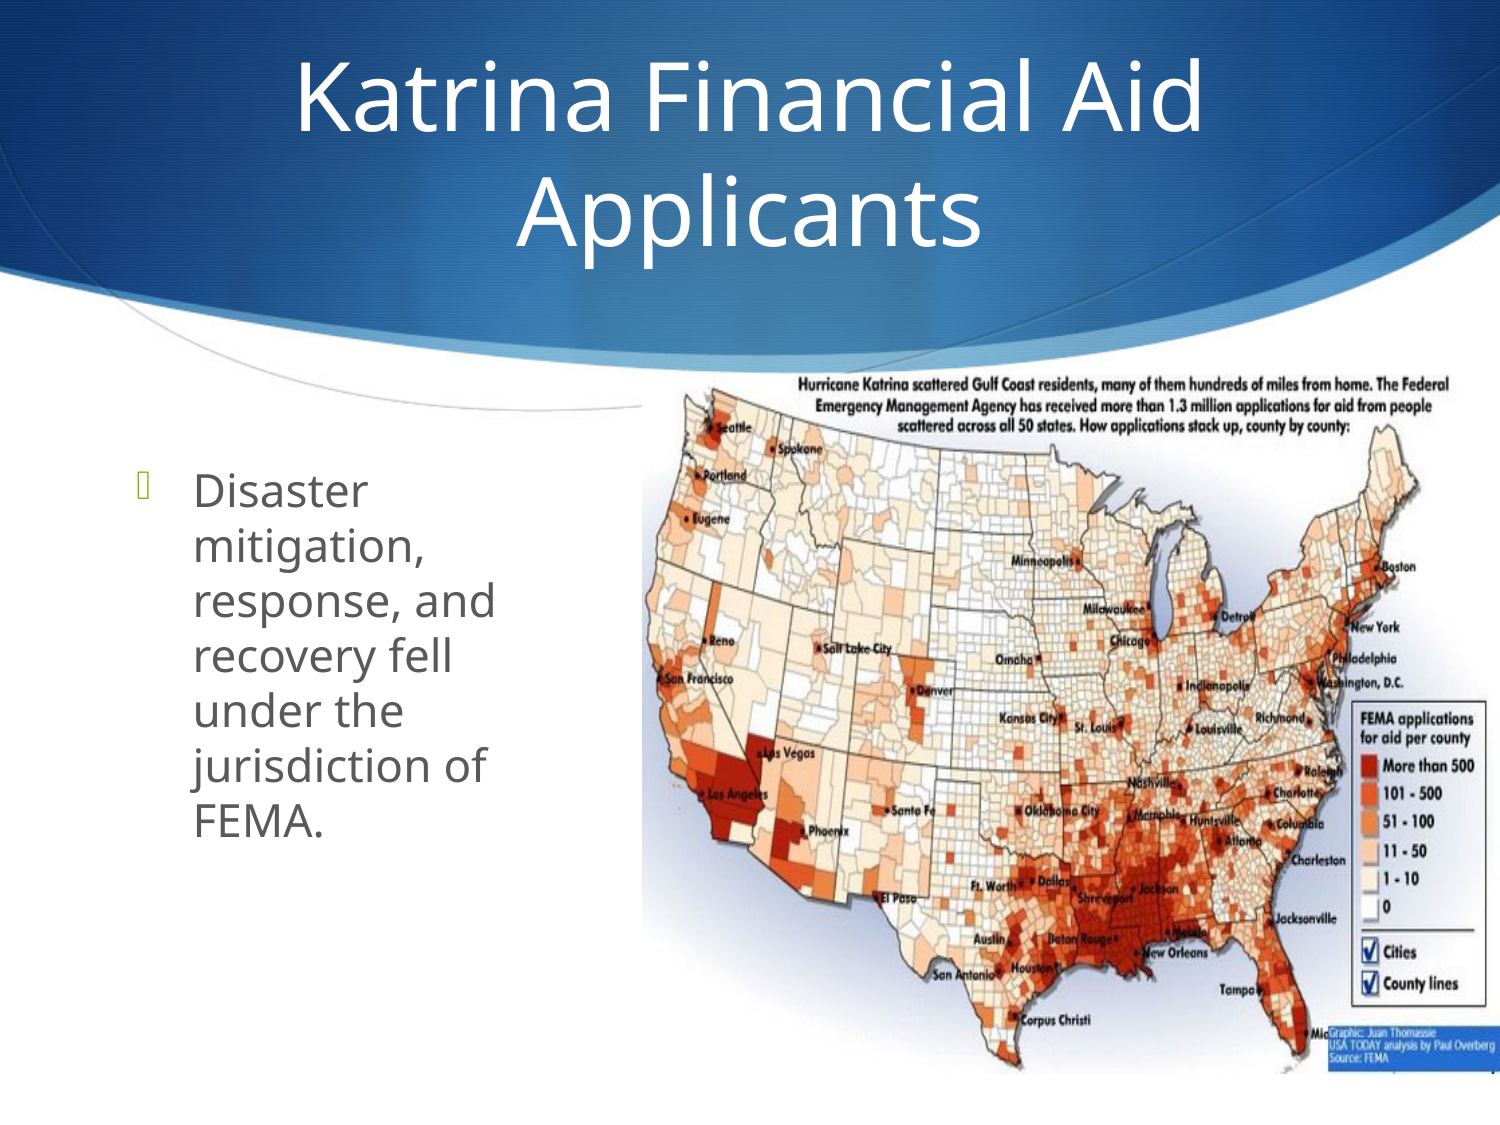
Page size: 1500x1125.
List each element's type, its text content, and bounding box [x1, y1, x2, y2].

title Katrina Financial Aid Applicants [75, 56, 1425, 245]
picture [0, 0, 1500, 1125]
list Disaster mitigation, response, and recovery fell under the jurisdiction of FEMA. [121, 454, 588, 991]
